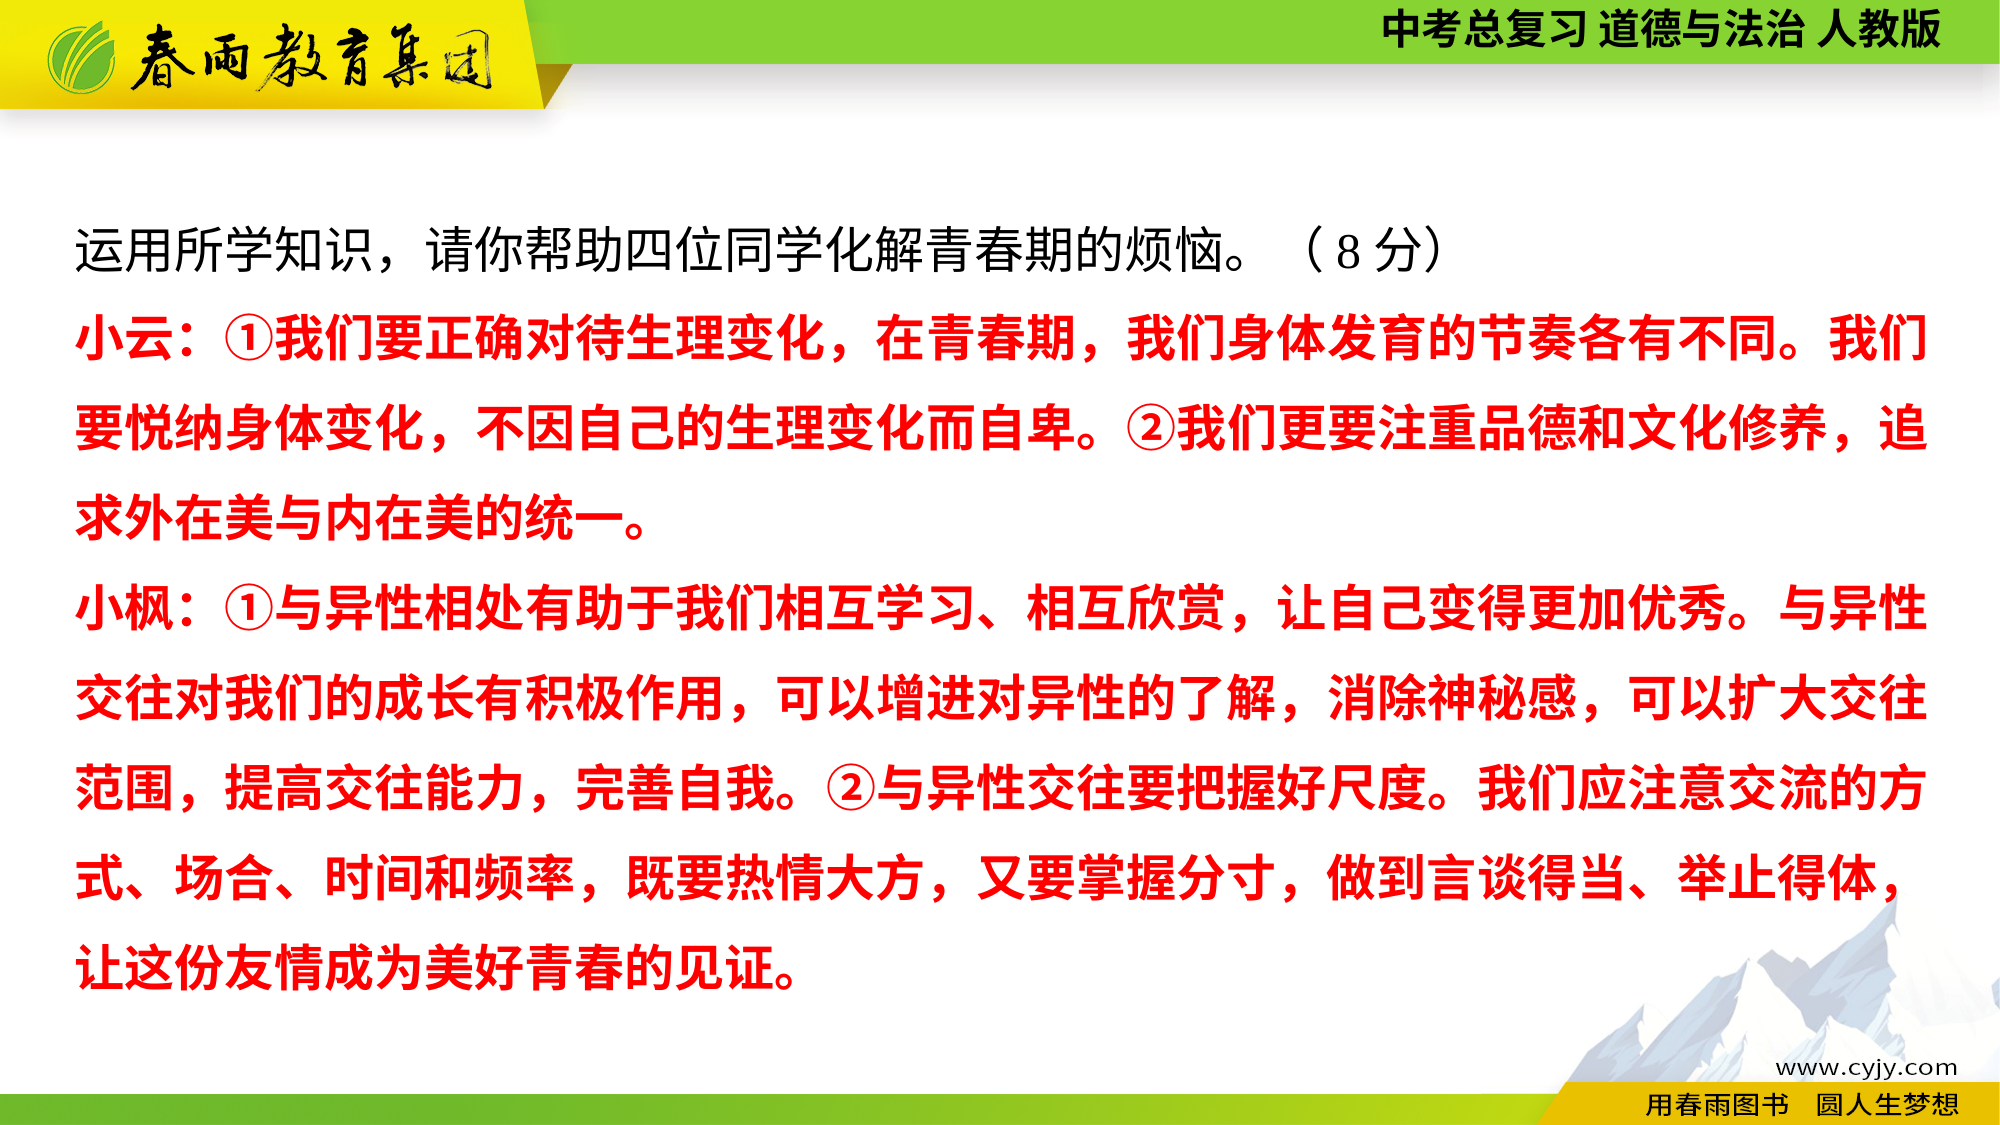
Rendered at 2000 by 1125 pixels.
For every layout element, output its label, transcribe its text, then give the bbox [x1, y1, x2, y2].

picture [0, 0, 2000, 1125]
list 运用所学知识，请你帮助四位同学化解青春期的烦恼。（8分） [59, 181, 1944, 268]
text_box 小云：①我们要正确对待生理变化，在青春期，我们身体发育的节奏各有不同。我们要悦纳身体变化，不因自己的生理变化而自卑。②我们更要注重品德和文化修养，追求外在美与内在美的统一。 小枫：①与异性相处有助于我们相互学习、相互欣赏，让自己变得更加优秀。与异性交往对我们的成长有积极作用，可以增进对异性的了解，消除神秘感，可以扩大交往范围，提高交往能力，完善自我。②与异性交往要把握好尺度。我们应注意交流的方式、场合、时间和频率，既要热情大方，又要掌握分寸，做到言谈得当、举止得体，让这份友情成为美好青春的见证。 [59, 268, 1944, 1004]
